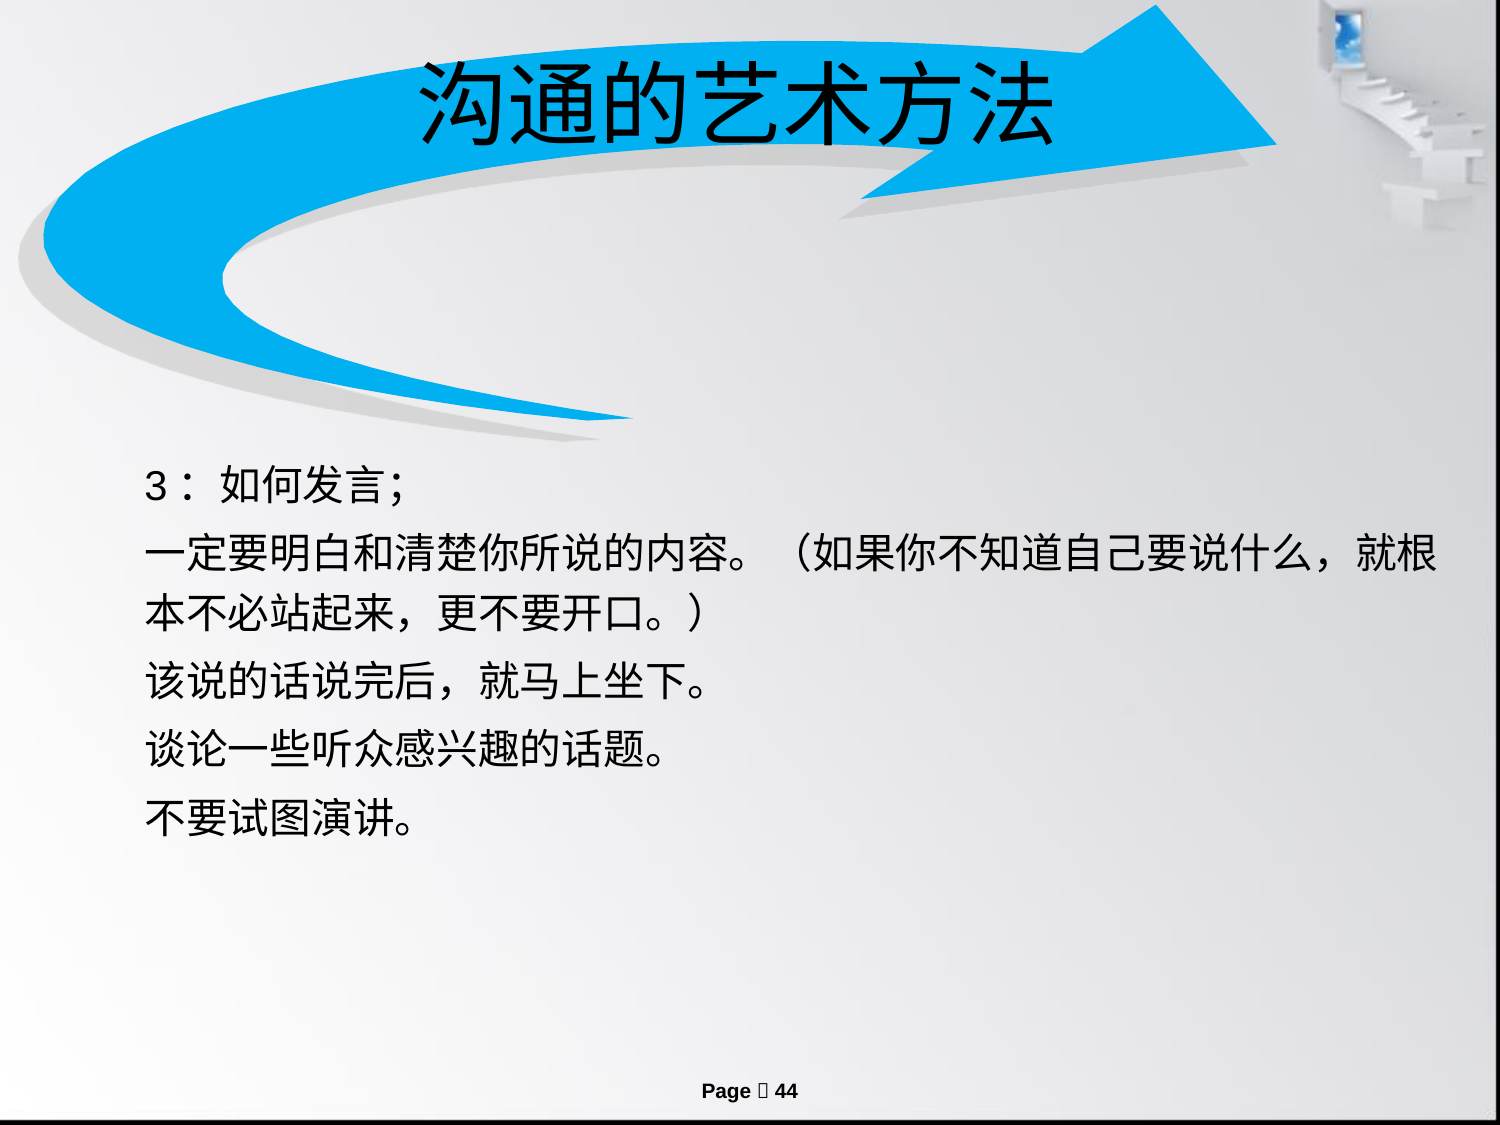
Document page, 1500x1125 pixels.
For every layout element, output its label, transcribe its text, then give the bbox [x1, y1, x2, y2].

list 3：如何发言； 一定要明白和清楚你所说的内容。（如果你不知道自己要说什么，就根本不必站起来，更不要开口。） 该说的话说完后，就马上坐下。 谈论一些听众感兴趣的话题。 不要试图演讲。 [129, 440, 1477, 919]
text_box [43, 4, 1278, 421]
picture [0, 0, 1500, 1125]
